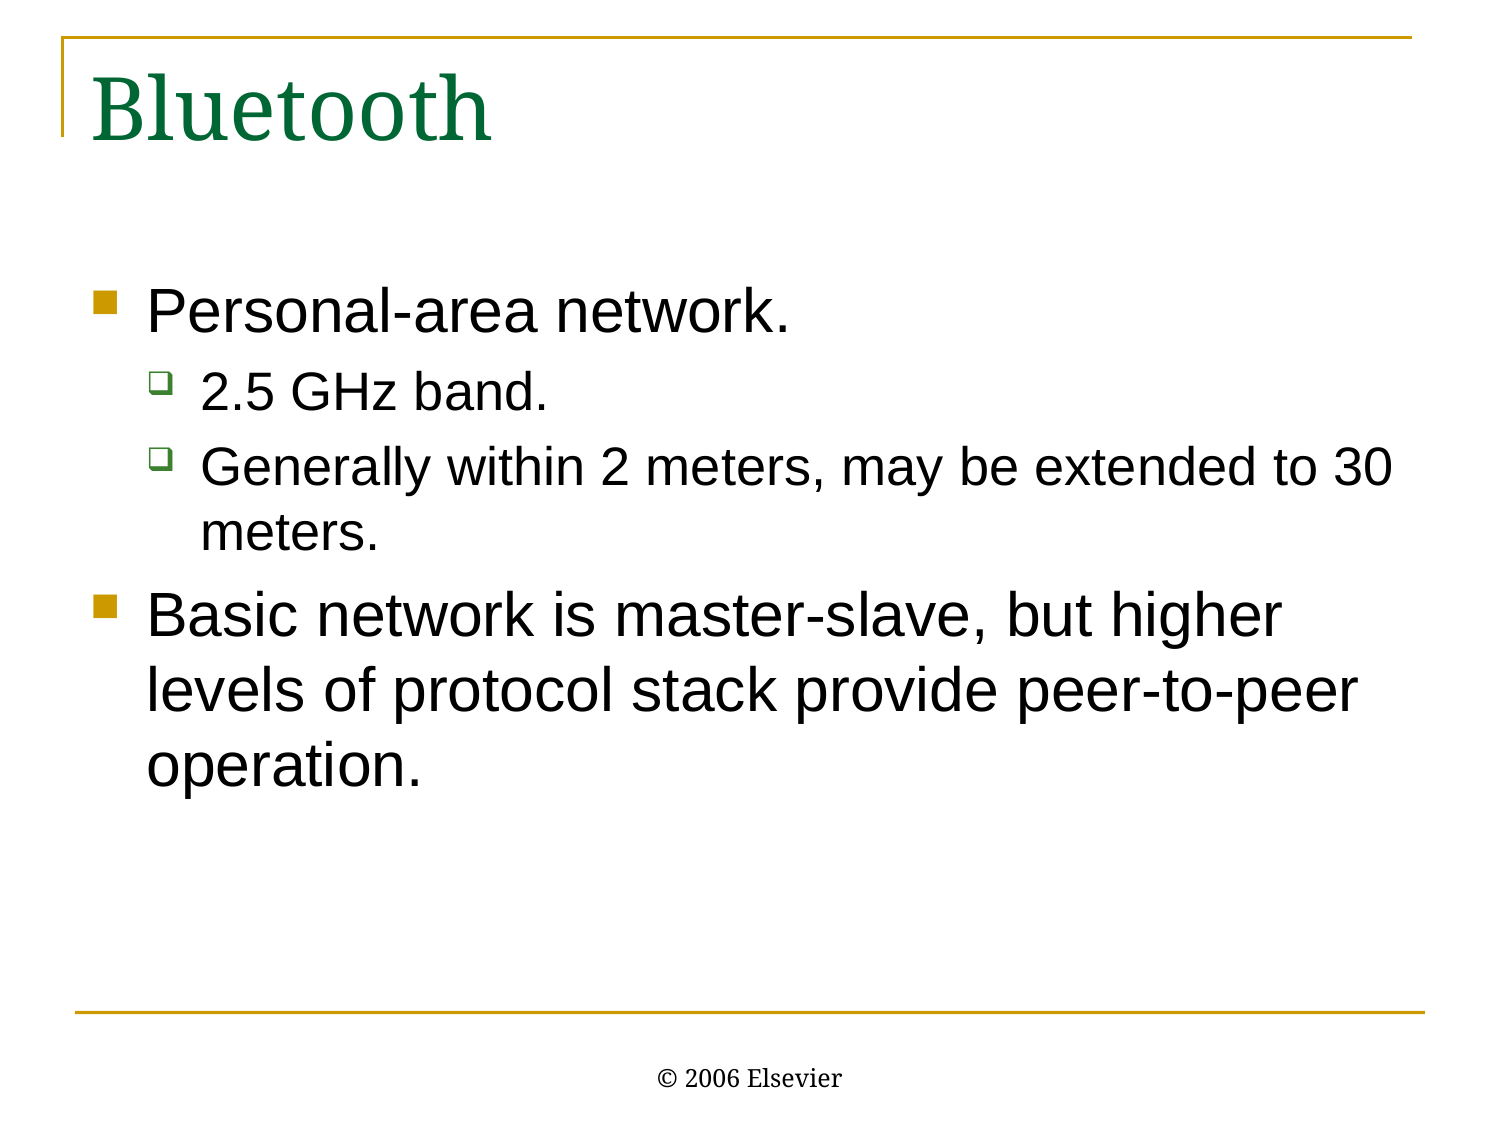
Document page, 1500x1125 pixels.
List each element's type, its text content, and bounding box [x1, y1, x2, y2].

list Personal-area network. 2.5 GHz band. Generally within 2 meters, may be extended to 30 meters. Basic network is master-slave, but higher levels of protocol stack provide peer-to-peer operation. [75, 262, 1425, 1006]
title Bluetooth [75, 45, 1425, 233]
footer © 2006 Elsevier [512, 1025, 988, 1100]
